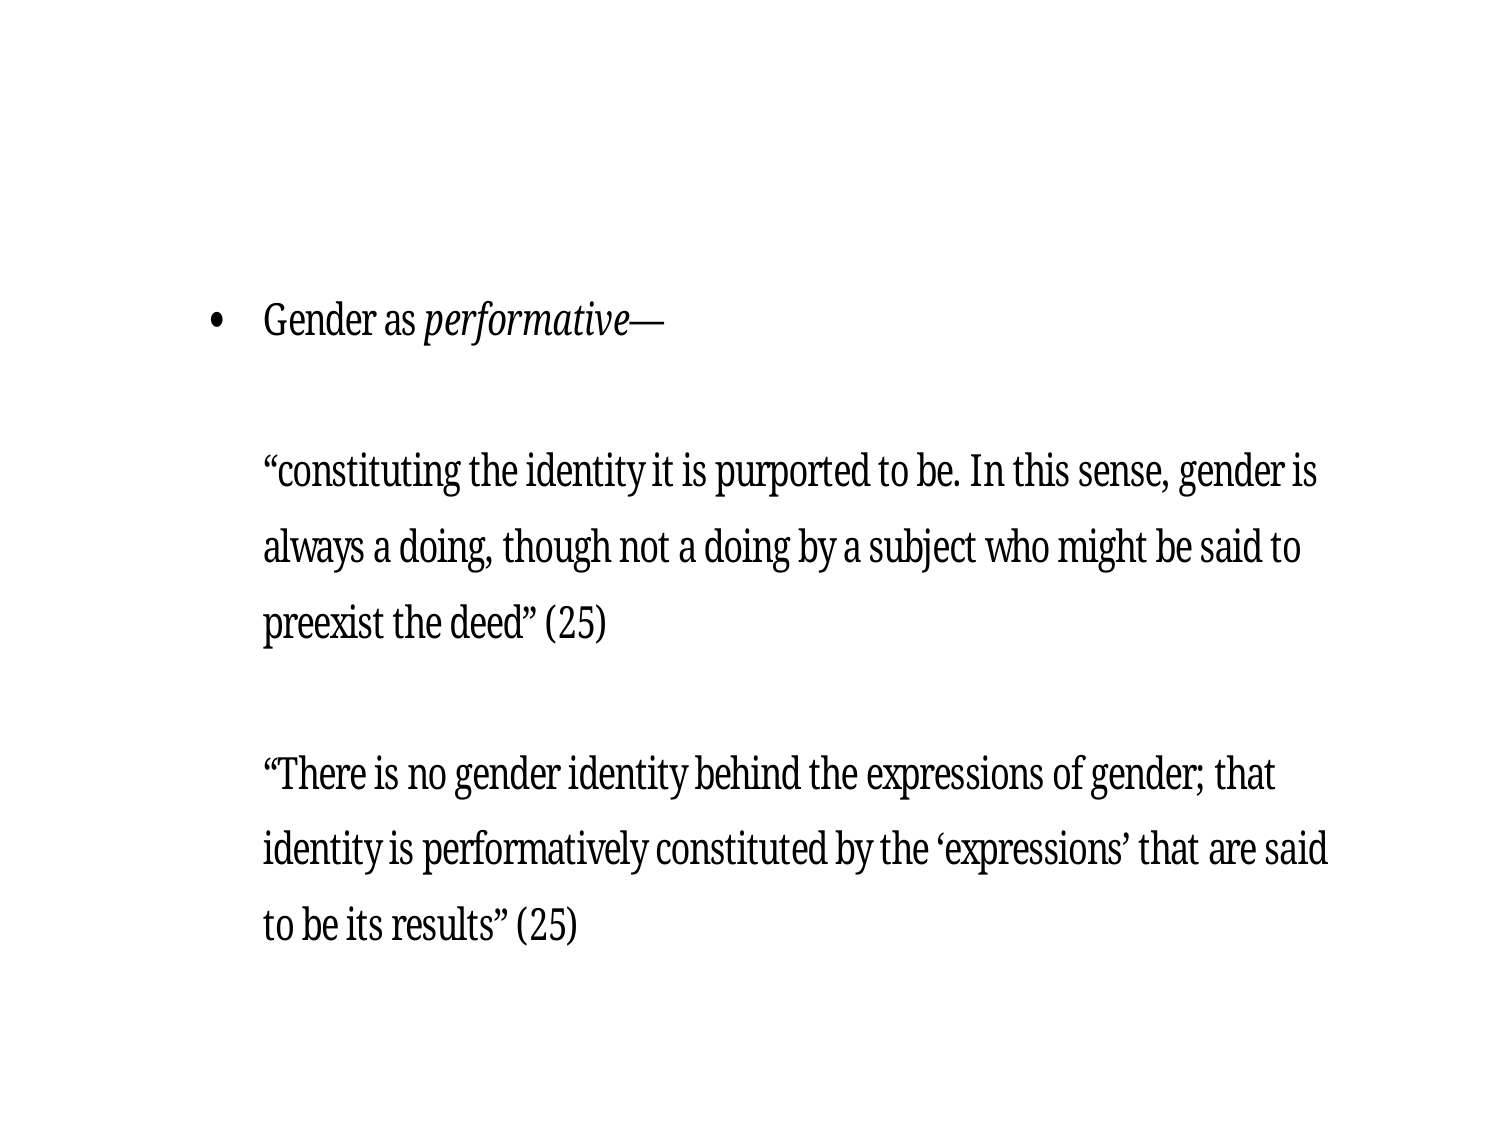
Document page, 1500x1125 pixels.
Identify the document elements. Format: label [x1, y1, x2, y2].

list [159, 290, 1353, 977]
